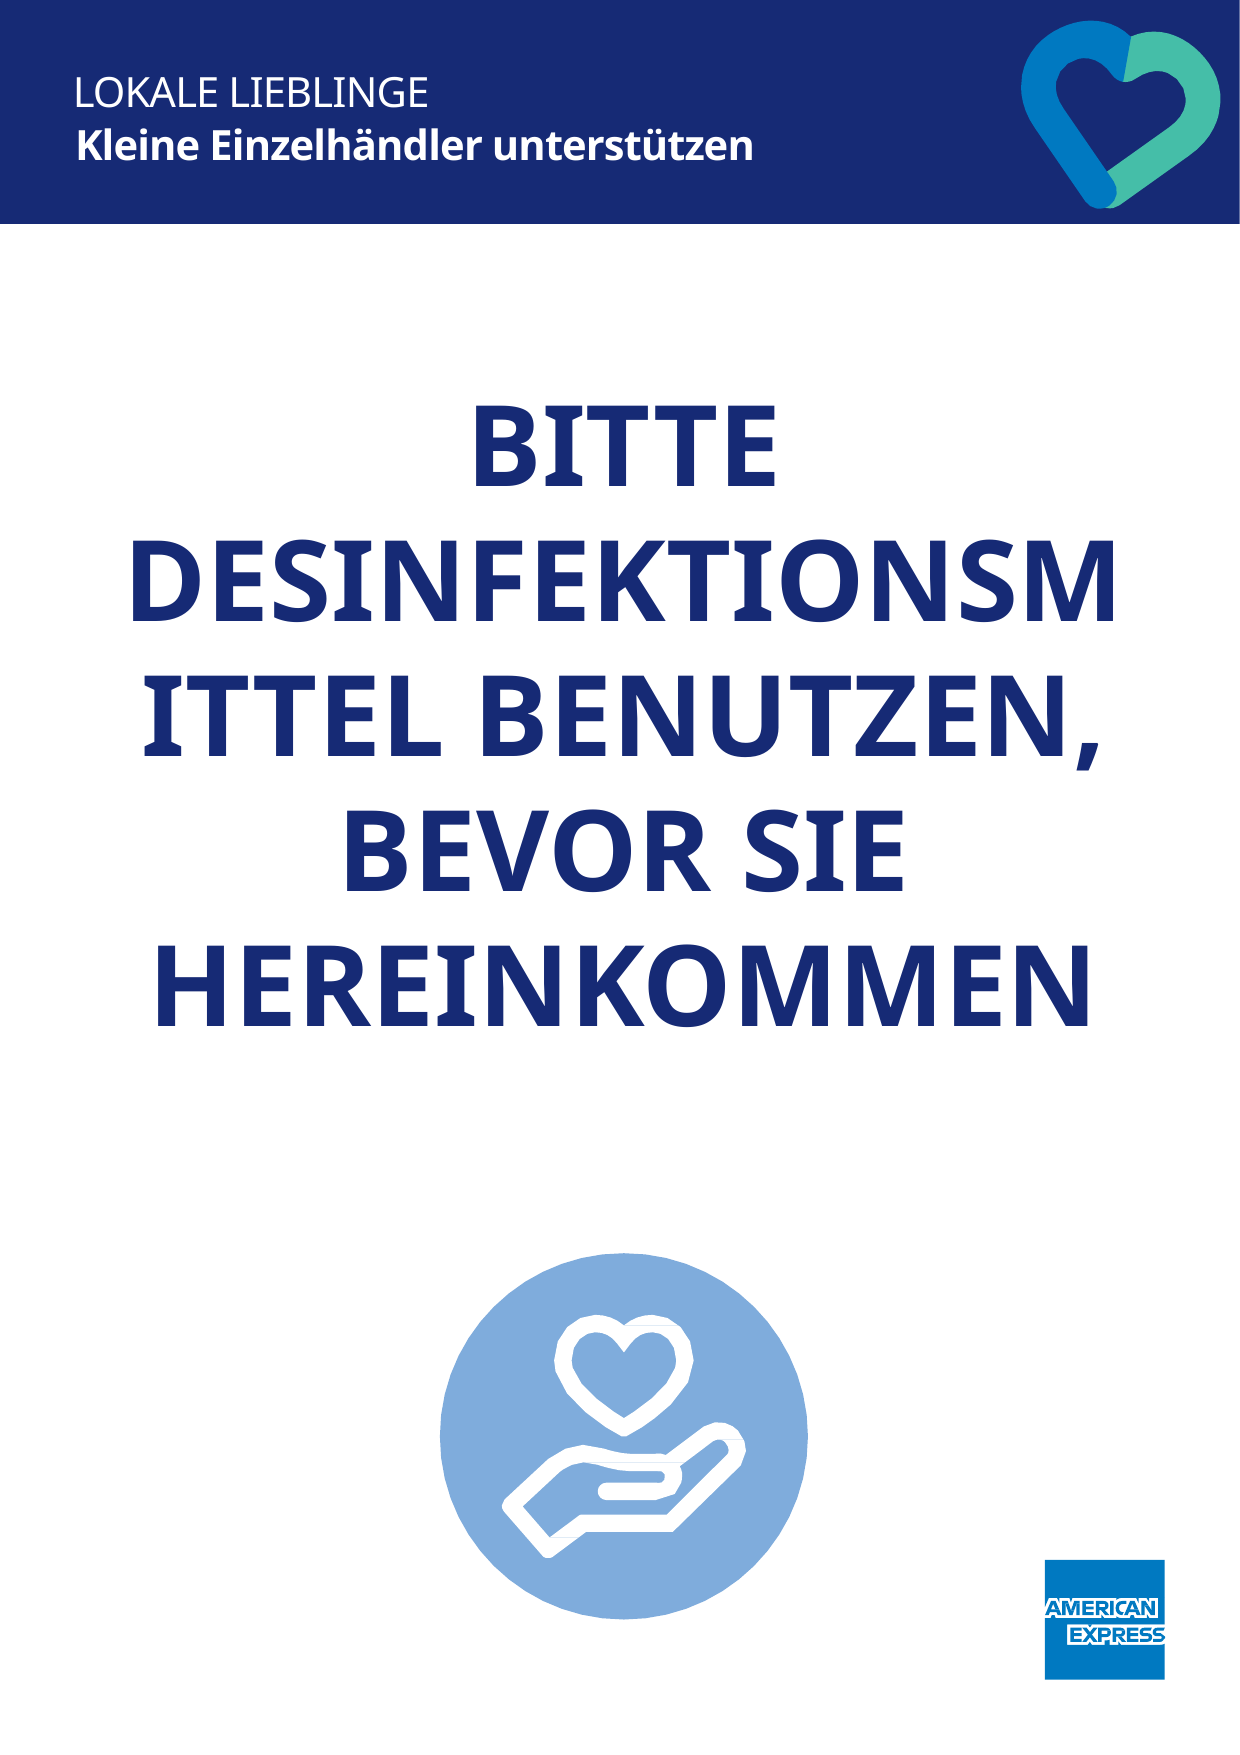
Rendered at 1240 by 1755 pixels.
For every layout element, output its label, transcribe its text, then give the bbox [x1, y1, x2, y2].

text_box [1045, 1600, 1080, 1616]
list BITTE DESINFEKTIONSMITTEL BENUTZEN, BEVOR SIE HEREINKOMMEN [120, 347, 1128, 1377]
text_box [439, 1252, 809, 1621]
text_box [1112, 1627, 1166, 1642]
text_box [1095, 1600, 1114, 1616]
text_box [1115, 1600, 1155, 1616]
text_box [0, 0, 1240, 224]
text_box [1070, 1627, 1111, 1642]
text_box LOKALE LIEBLINGE Kleine Einzelhändler unterstützen. [72, 64, 970, 169]
text_box [1106, 31, 1221, 209]
text_box [1044, 1559, 1165, 1680]
text_box [1082, 1600, 1094, 1616]
text_box [1021, 20, 1132, 209]
